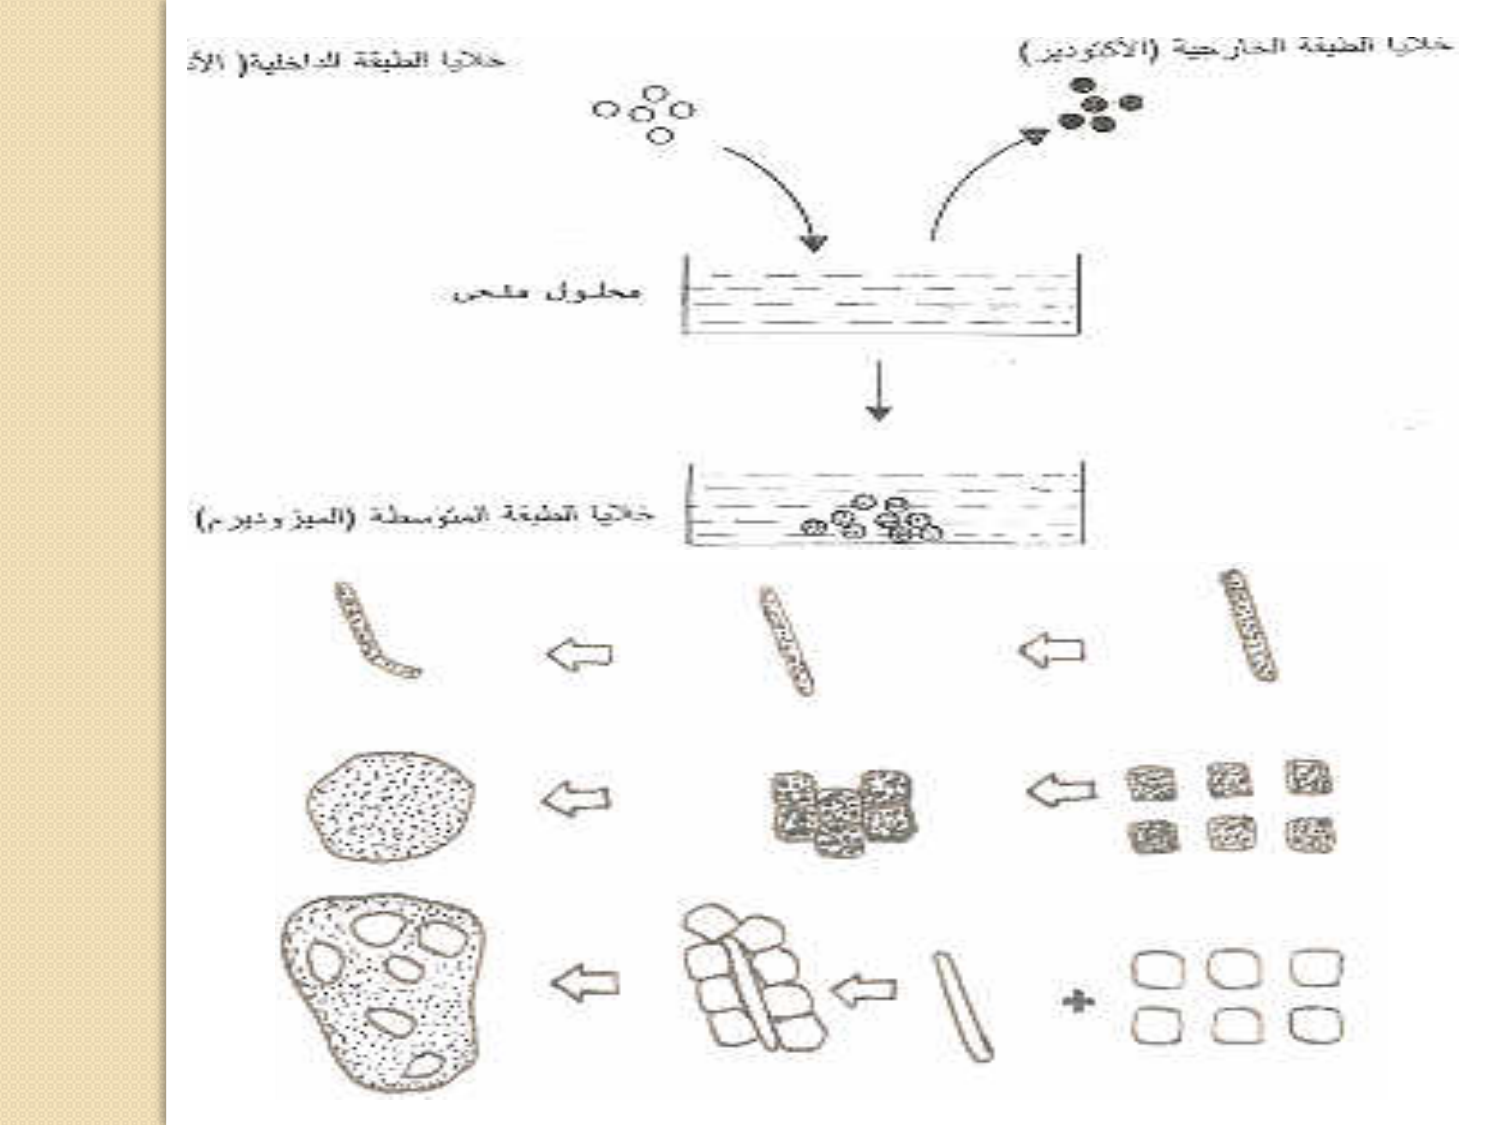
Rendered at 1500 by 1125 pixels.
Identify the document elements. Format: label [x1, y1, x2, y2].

picture [274, 562, 1388, 1101]
picture [187, 36, 1459, 551]
